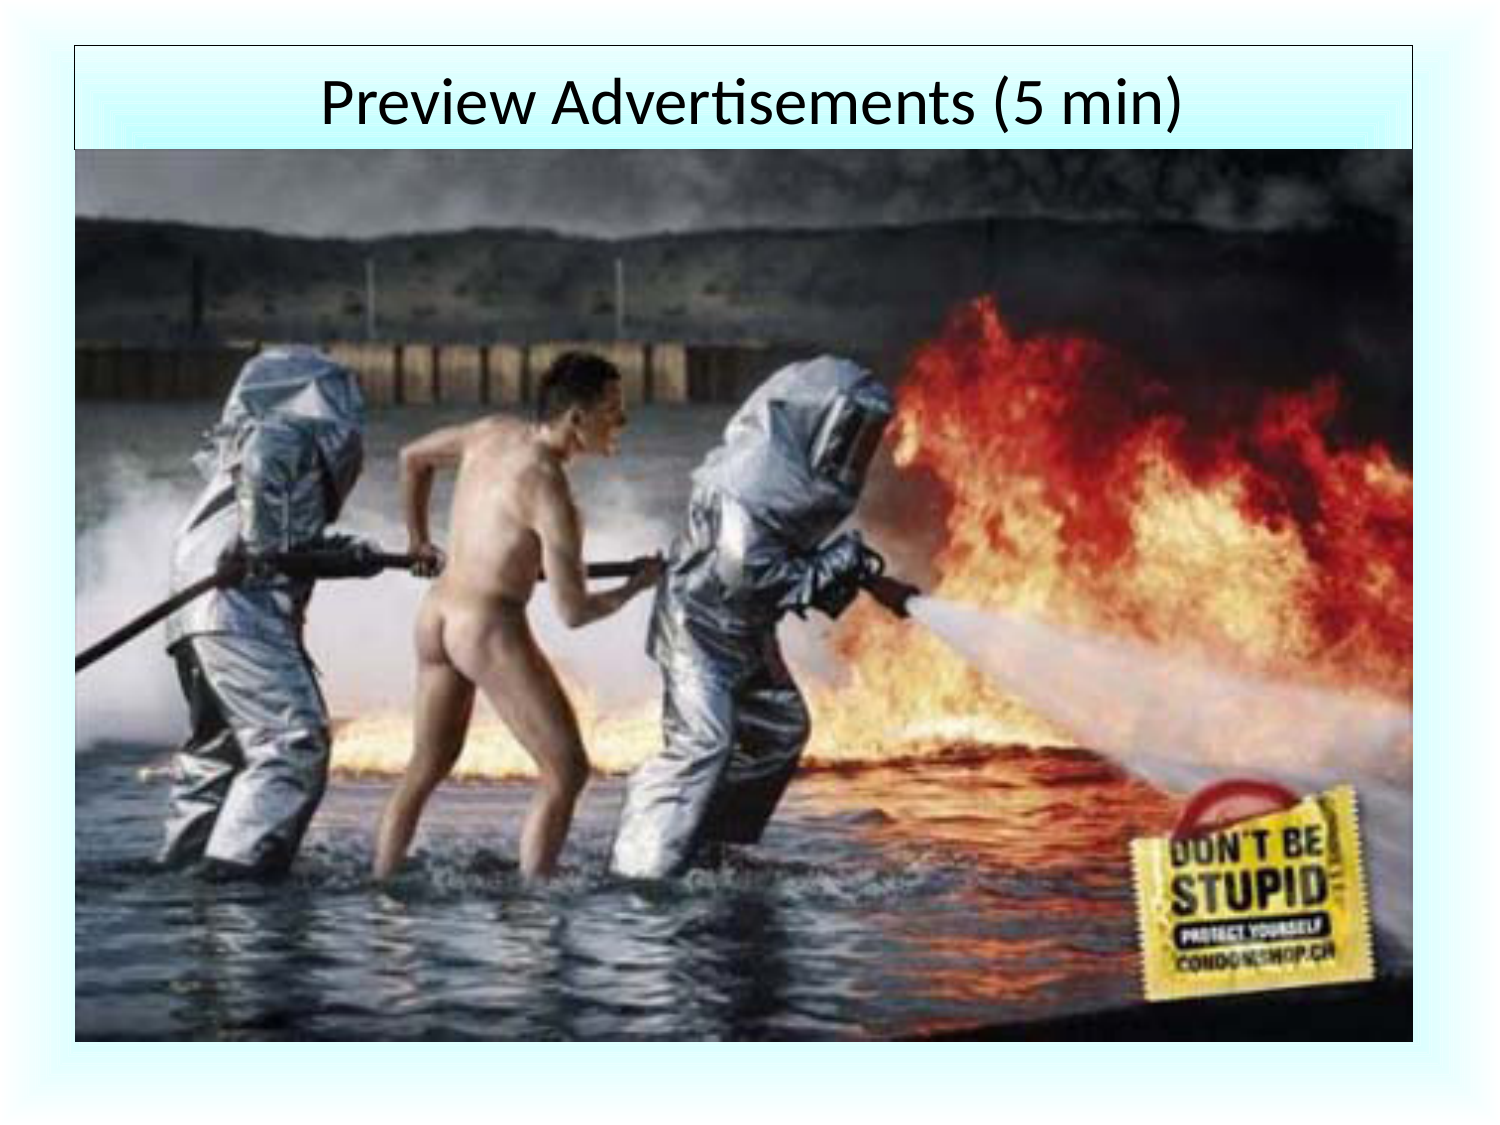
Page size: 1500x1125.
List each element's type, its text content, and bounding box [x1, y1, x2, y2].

picture [74, 149, 1413, 1042]
text_box Preview Advertisements (5 min) [74, 45, 1413, 149]
